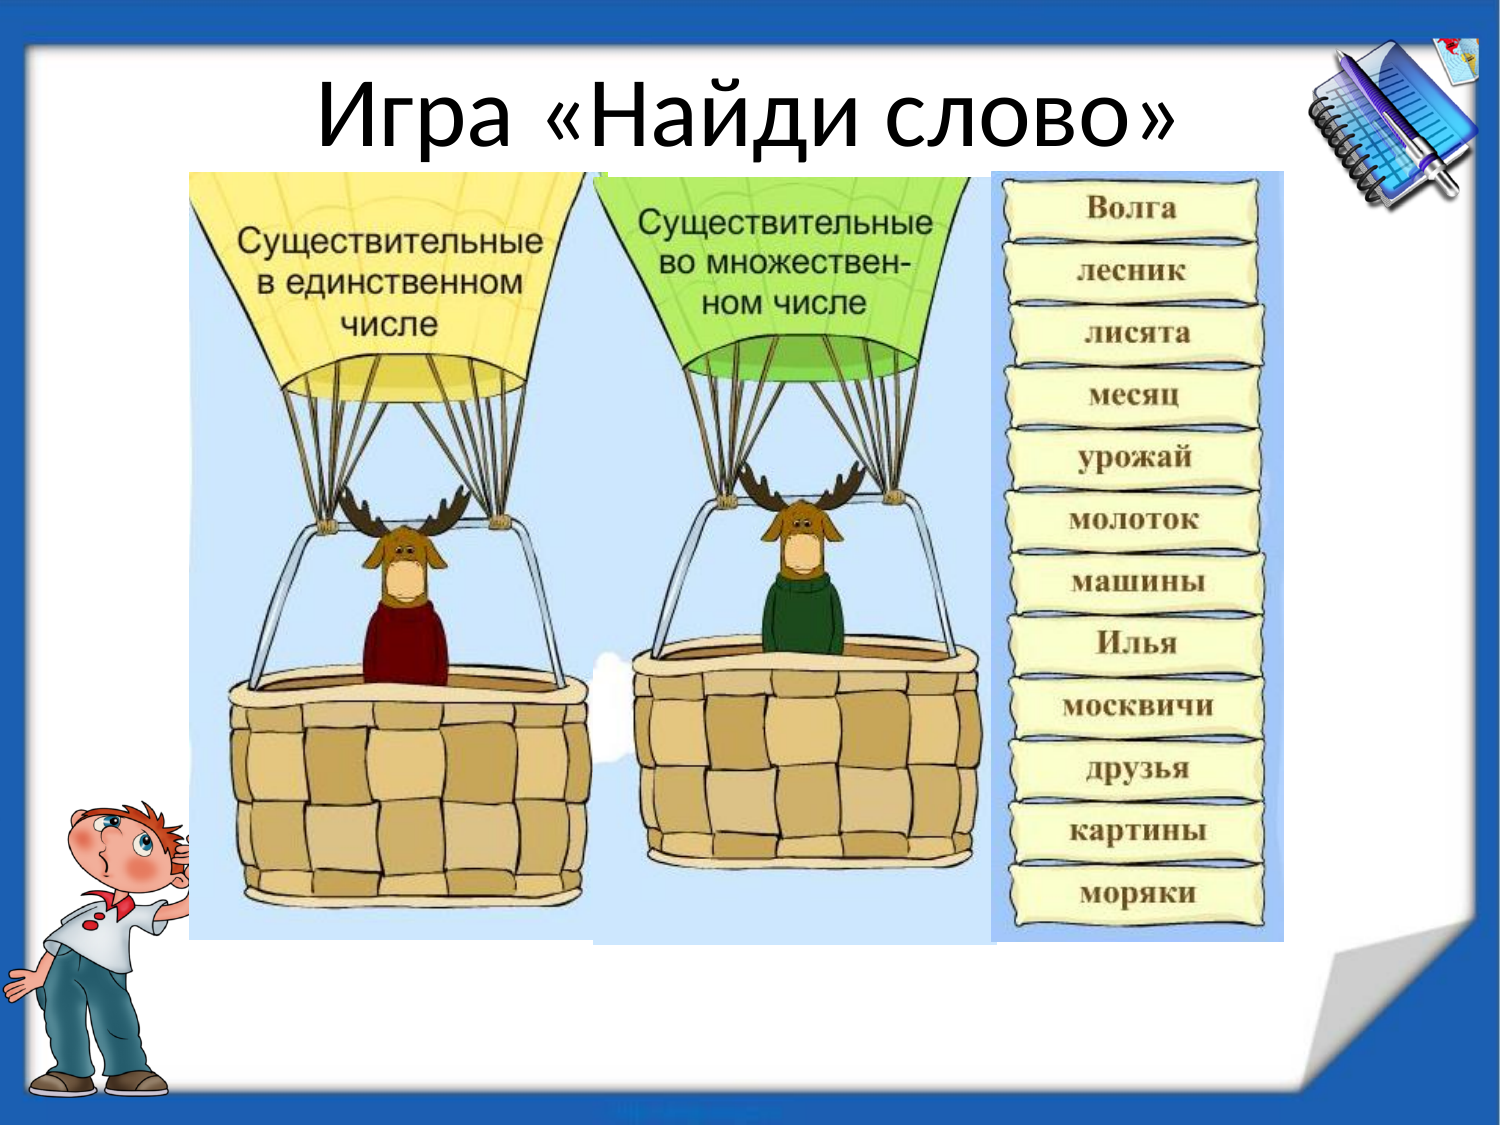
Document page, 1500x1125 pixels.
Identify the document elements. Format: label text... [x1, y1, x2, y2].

picture [0, 0, 1500, 1125]
title Игра «Найди слово» [112, 35, 1388, 178]
